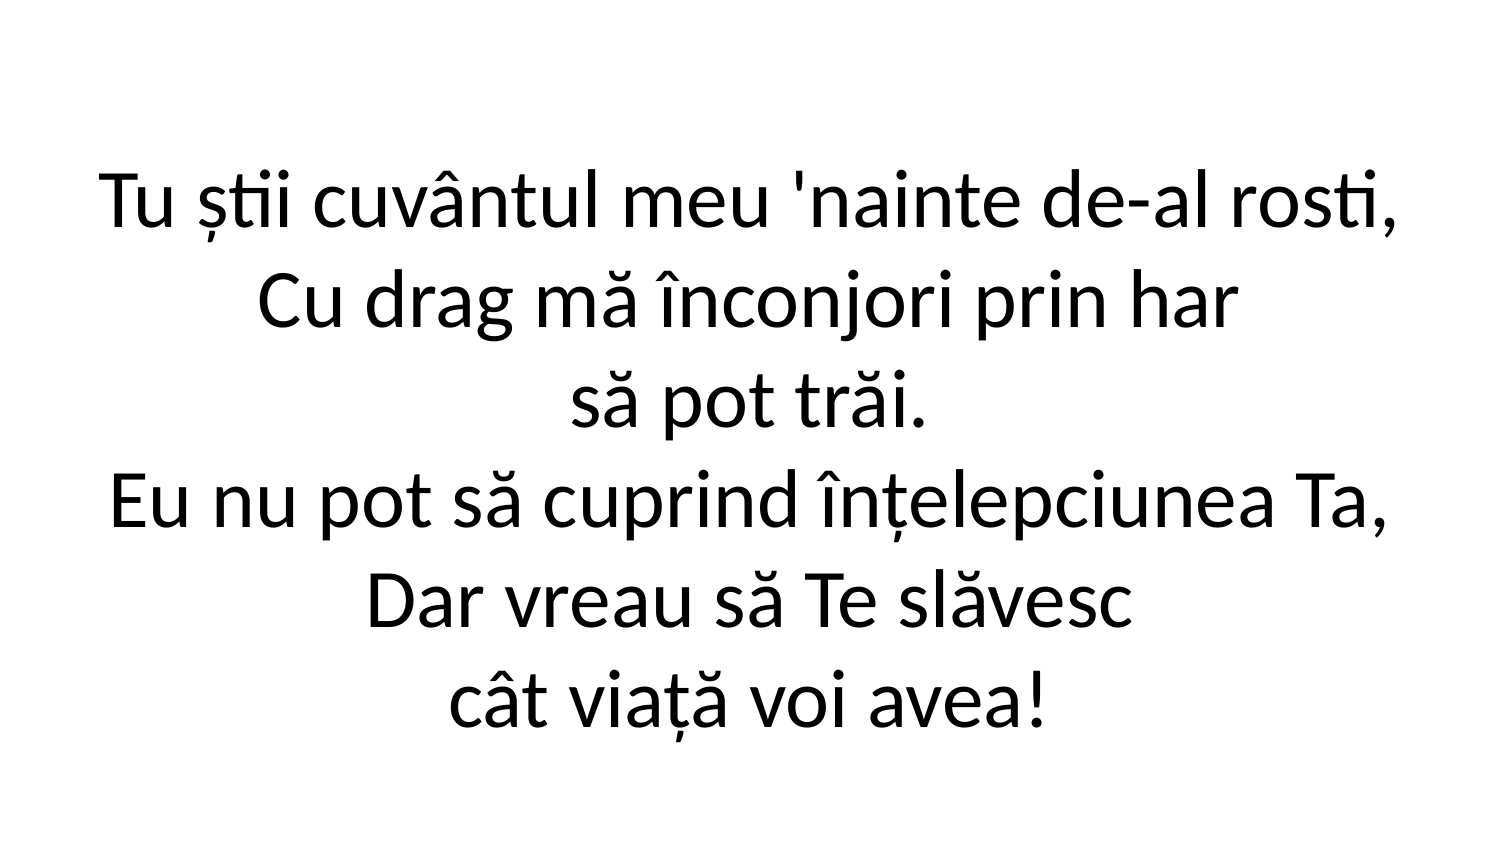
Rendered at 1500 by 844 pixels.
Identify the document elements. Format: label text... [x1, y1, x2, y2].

text_box Tu știi cuvântul meu 'nainte de-al rosti, Cu drag mă înconjori prin har să pot trăi. Eu nu pot să cuprind înțelepciunea Ta, Dar vreau să Te slăvesc cât viață voi avea! [83, 92, 1417, 752]
